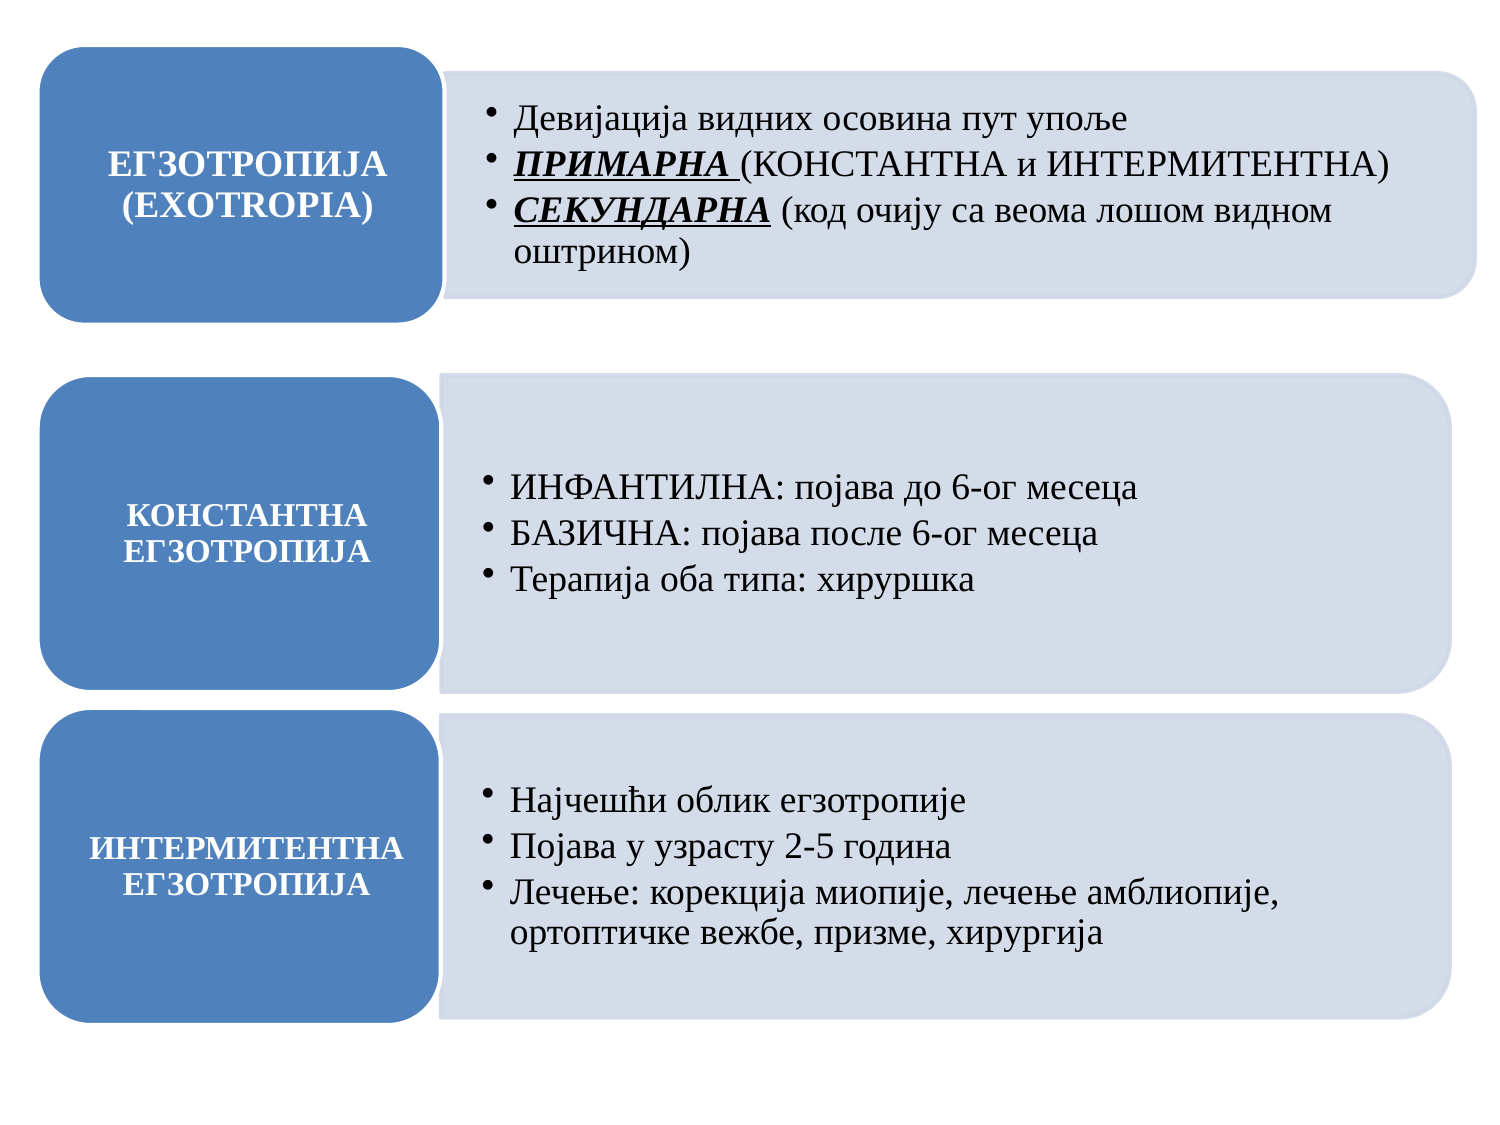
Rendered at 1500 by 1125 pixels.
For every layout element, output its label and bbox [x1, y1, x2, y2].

text_box [37, 44, 1476, 326]
list [37, 374, 1451, 1026]
